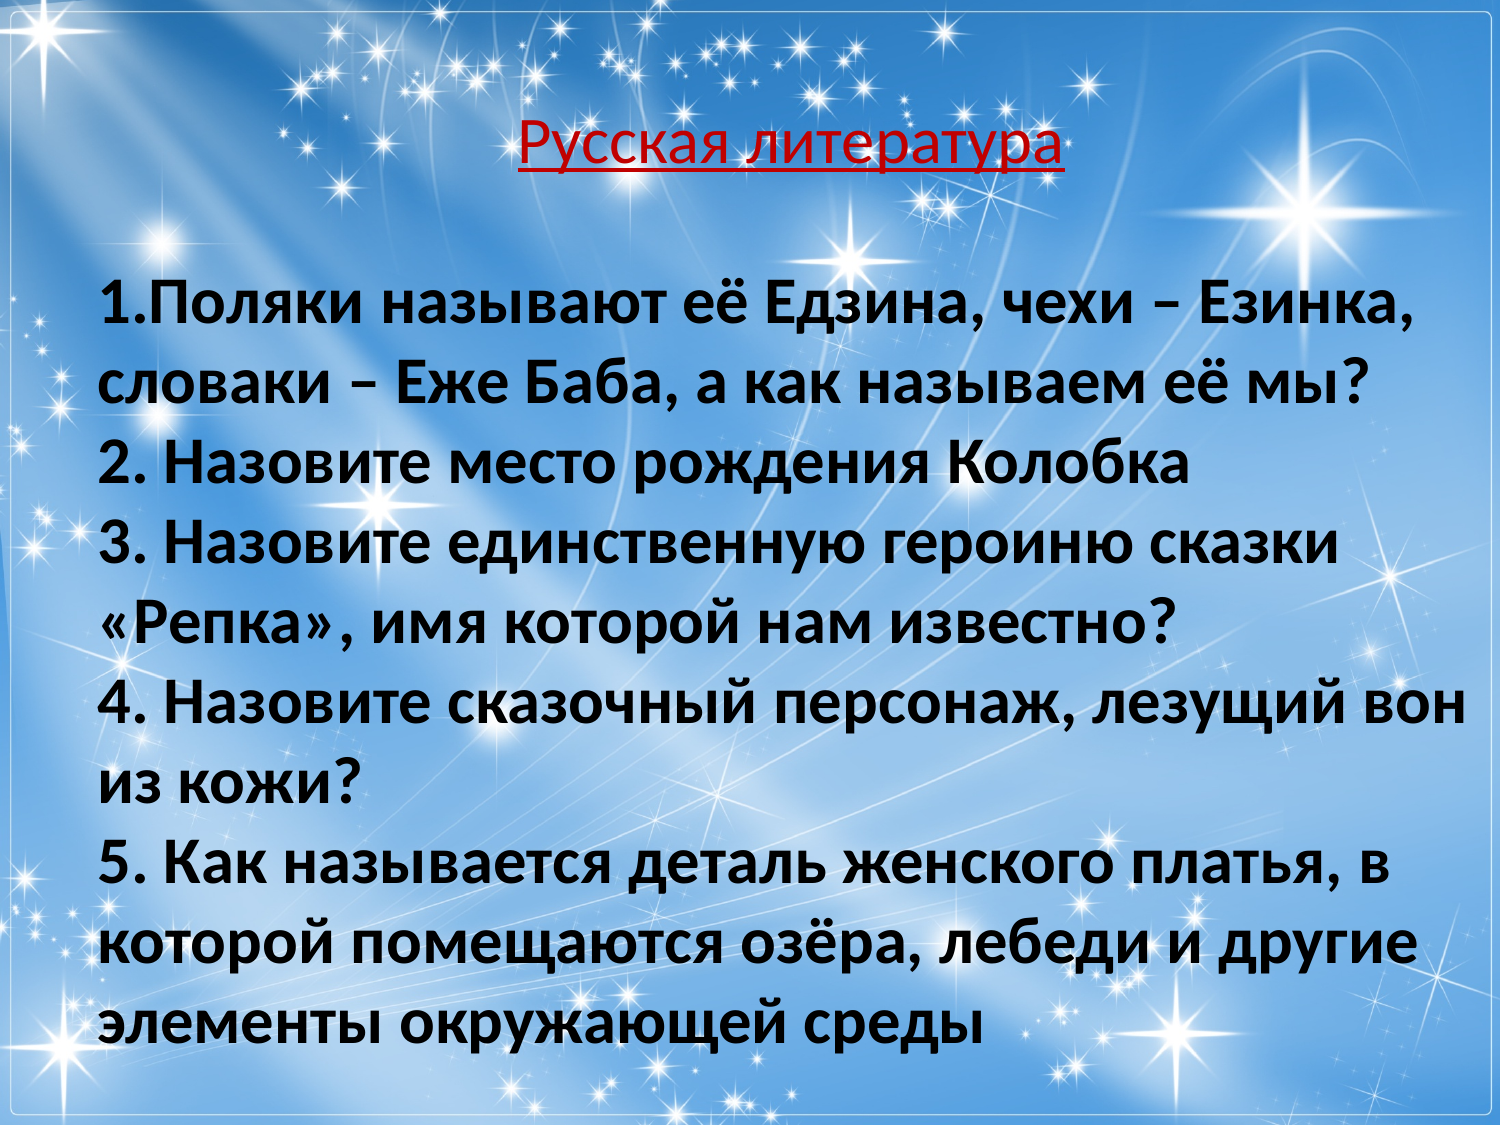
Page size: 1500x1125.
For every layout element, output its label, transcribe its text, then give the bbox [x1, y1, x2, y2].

text_box Русская литература 1.Поляки называют её Едзина, чехи – Езинка, словаки – Еже Баба, а как называем её мы? 2. Назовите место рождения Колобка 3. Назовите единственную героиню сказки «Репка», имя которой нам известно? 4. Назовите сказочный персонаж, лезущий вон из кожи? 5. Как называется деталь женского платья, в которой помещаются озёра, лебеди и другие элементы окружающей среды [82, 89, 1500, 1065]
text_box [64, 42, 1365, 178]
picture [0, 0, 1500, 1125]
